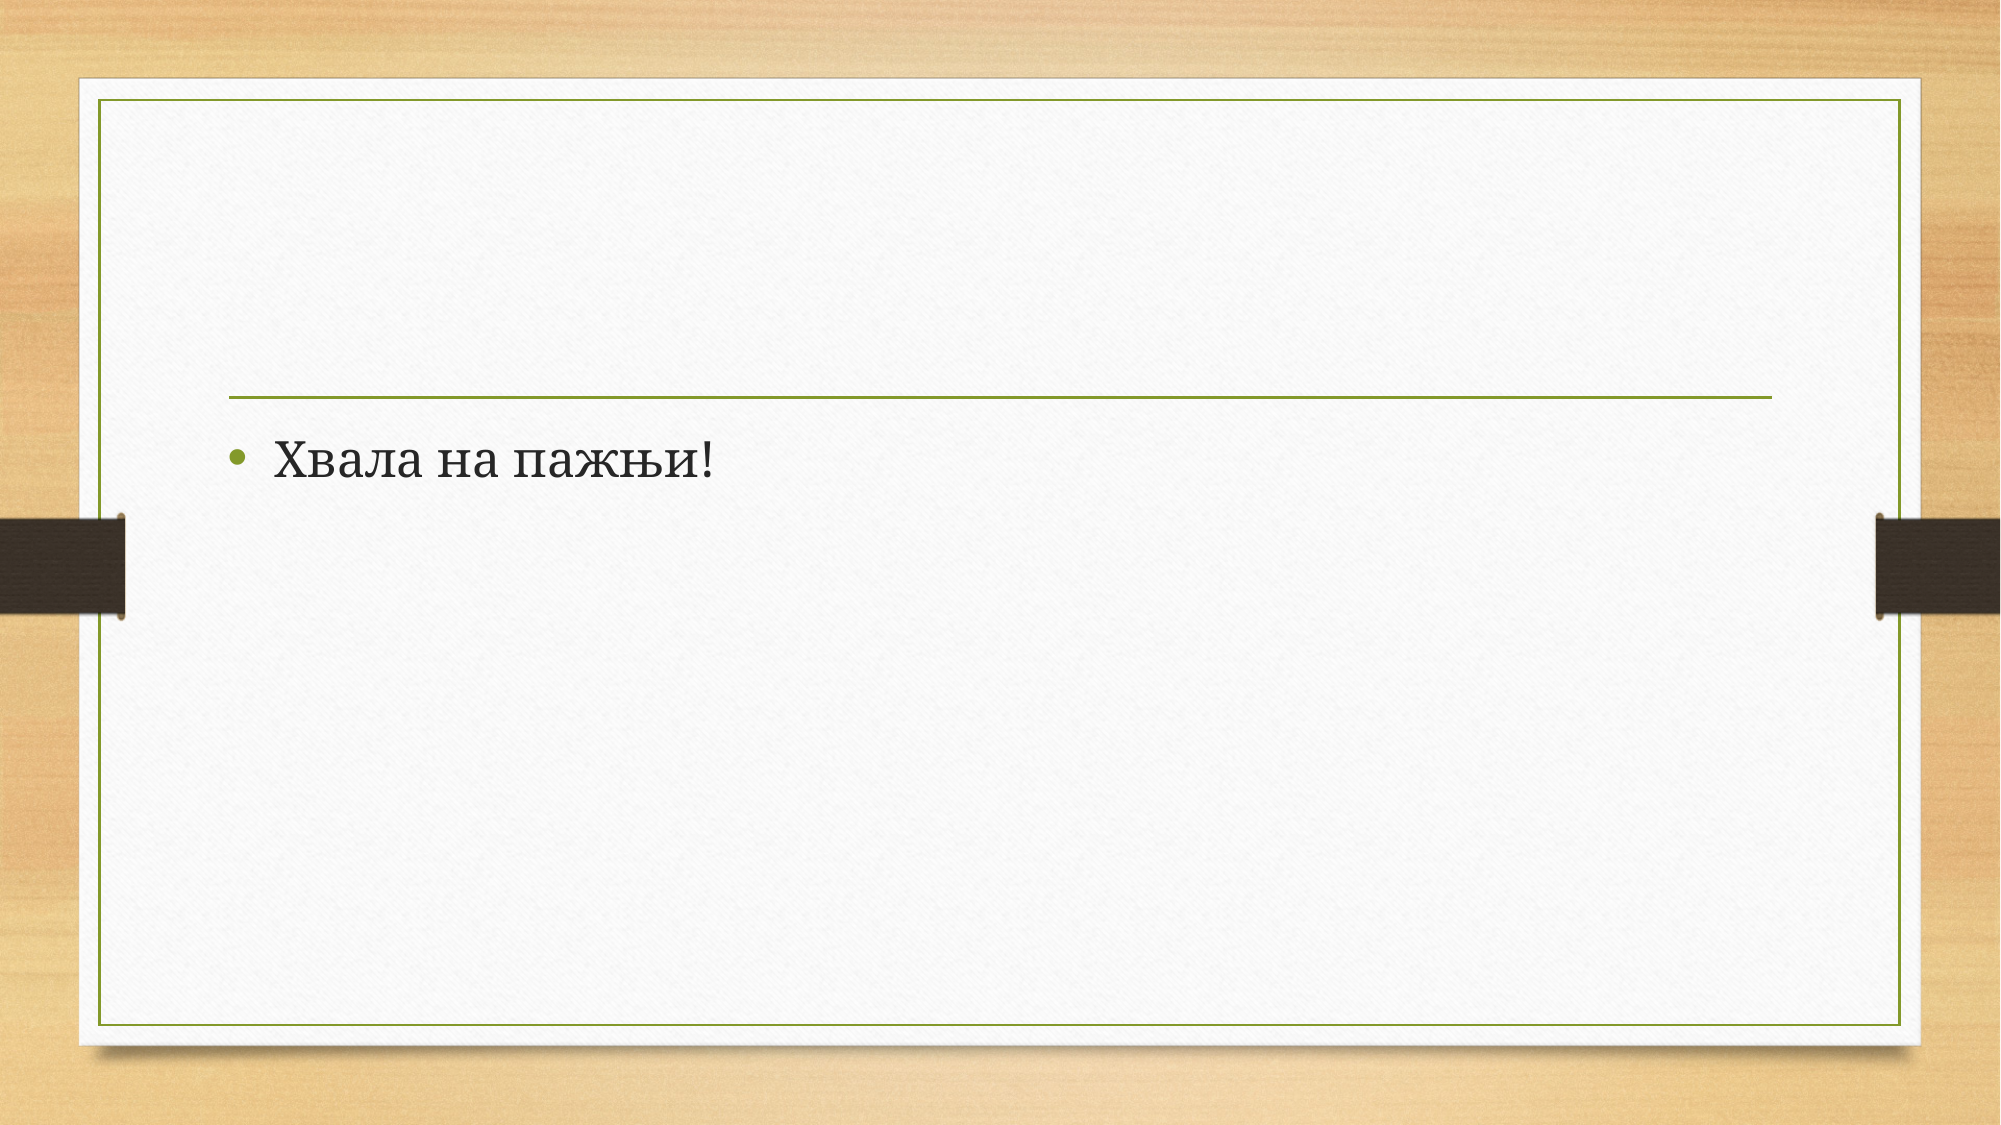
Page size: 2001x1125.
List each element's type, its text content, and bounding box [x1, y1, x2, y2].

picture [0, 0, 2001, 1125]
list Хвала на пажњи! [212, 419, 1788, 964]
